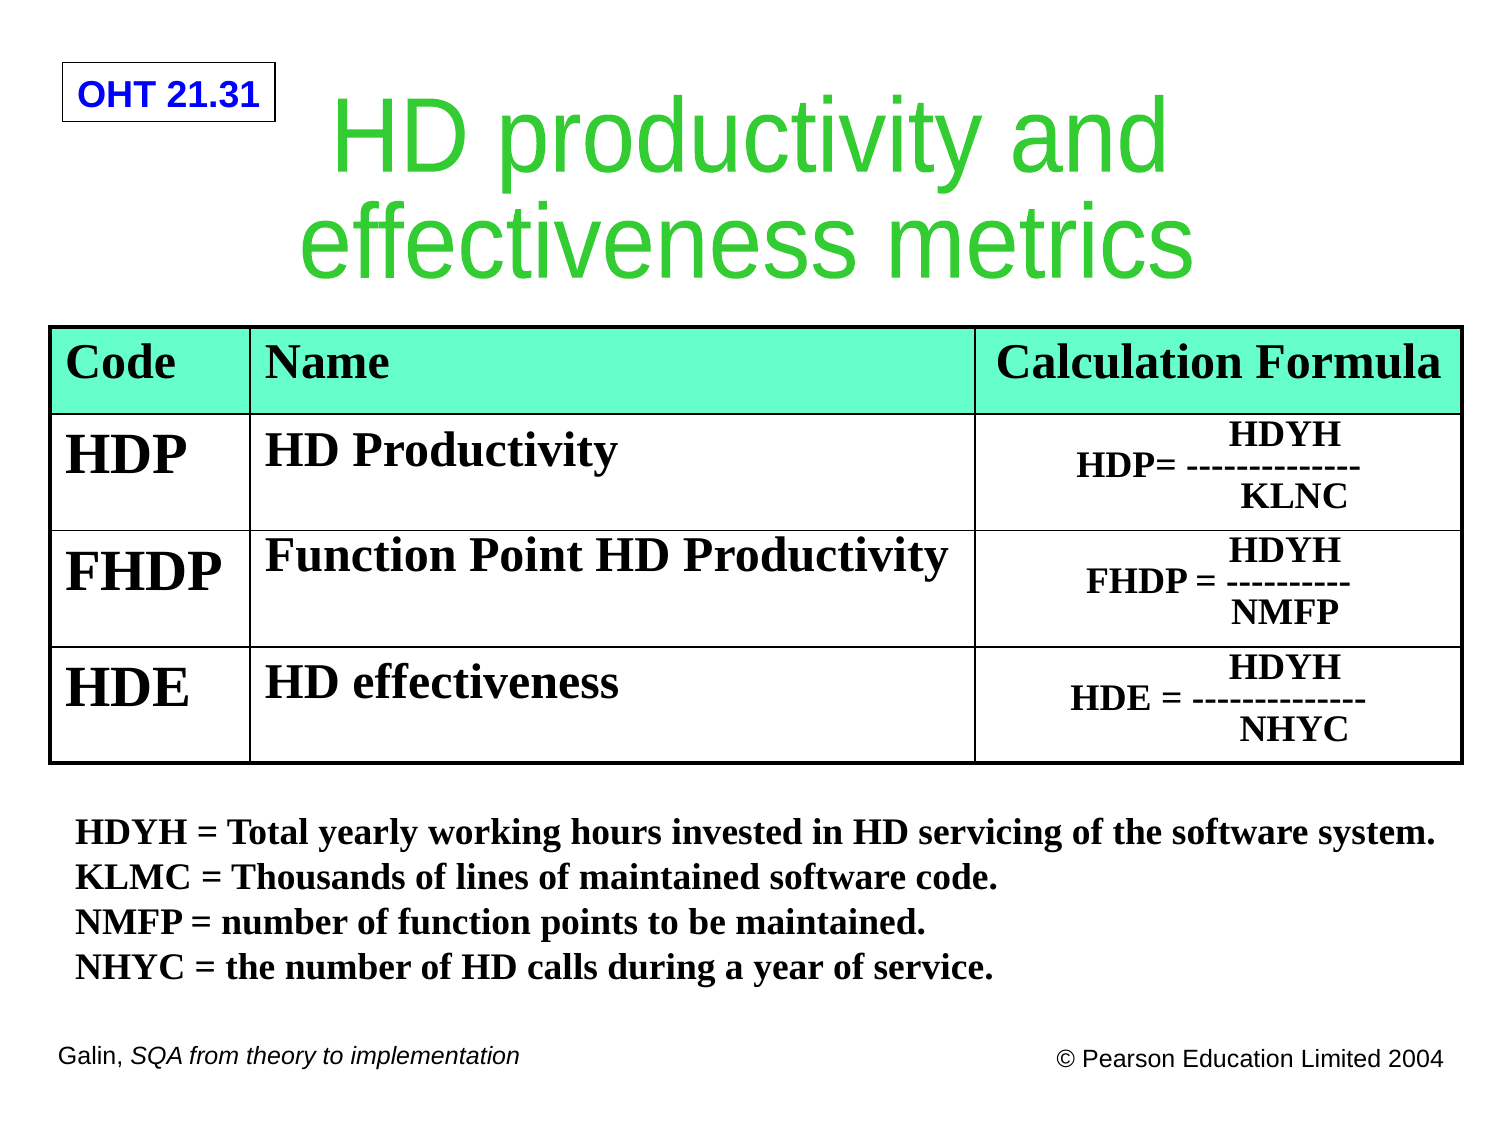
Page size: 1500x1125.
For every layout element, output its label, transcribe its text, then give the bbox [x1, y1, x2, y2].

table_cell HDE [52, 648, 249, 761]
table_header Name [251, 329, 974, 413]
table_header Calculation Formula [976, 329, 1460, 413]
table_cell HDYH HDE = -------------- NHYC [976, 648, 1460, 761]
table_cell HD Productivity [251, 415, 974, 530]
table_cell FHDP [52, 531, 249, 646]
table_header Code [52, 329, 249, 413]
table_cell HDP [52, 415, 249, 530]
text_box HDYH = Total yearly working hours invested in HD servicing of the software system. KLMC = Thousands of lines of maintained software code. NMFP = number of function points to be maintained. NHYC = the number of HD calls during a year of service. [60, 799, 1500, 995]
table_cell HDYH FHDP = ---------- NMFP [976, 531, 1460, 646]
table_cell HD effectiveness [251, 648, 974, 761]
table_cell HDYH HDP= -------------- KLNC [976, 415, 1460, 530]
table_cell Function Point HD Productivity [251, 531, 974, 646]
